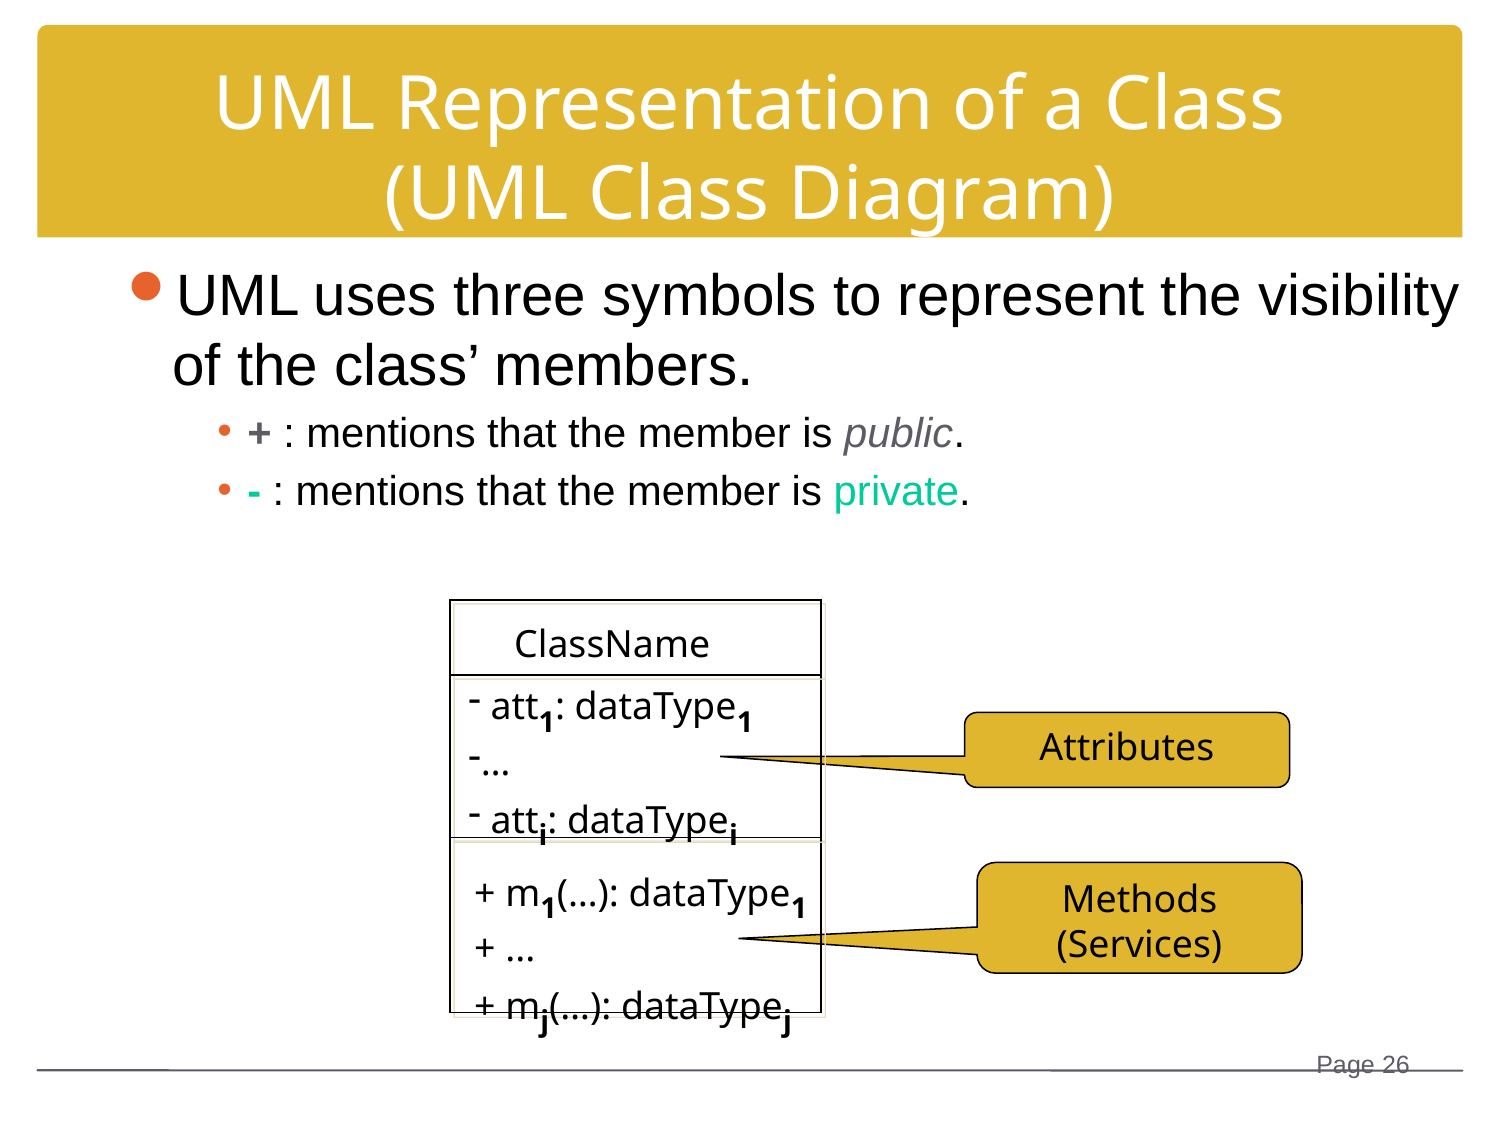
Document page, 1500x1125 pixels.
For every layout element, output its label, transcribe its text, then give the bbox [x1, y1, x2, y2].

slide_number 26 [1074, 1024, 1425, 1103]
list UML uses three symbols to represent the visibility of the class’ members. + : mentions that the member is public. - : mentions that the member is private. [112, 249, 1500, 676]
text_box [449, 599, 1303, 1013]
title UML Representation of a Class (UML Class Diagram) [74, 80, 1426, 208]
